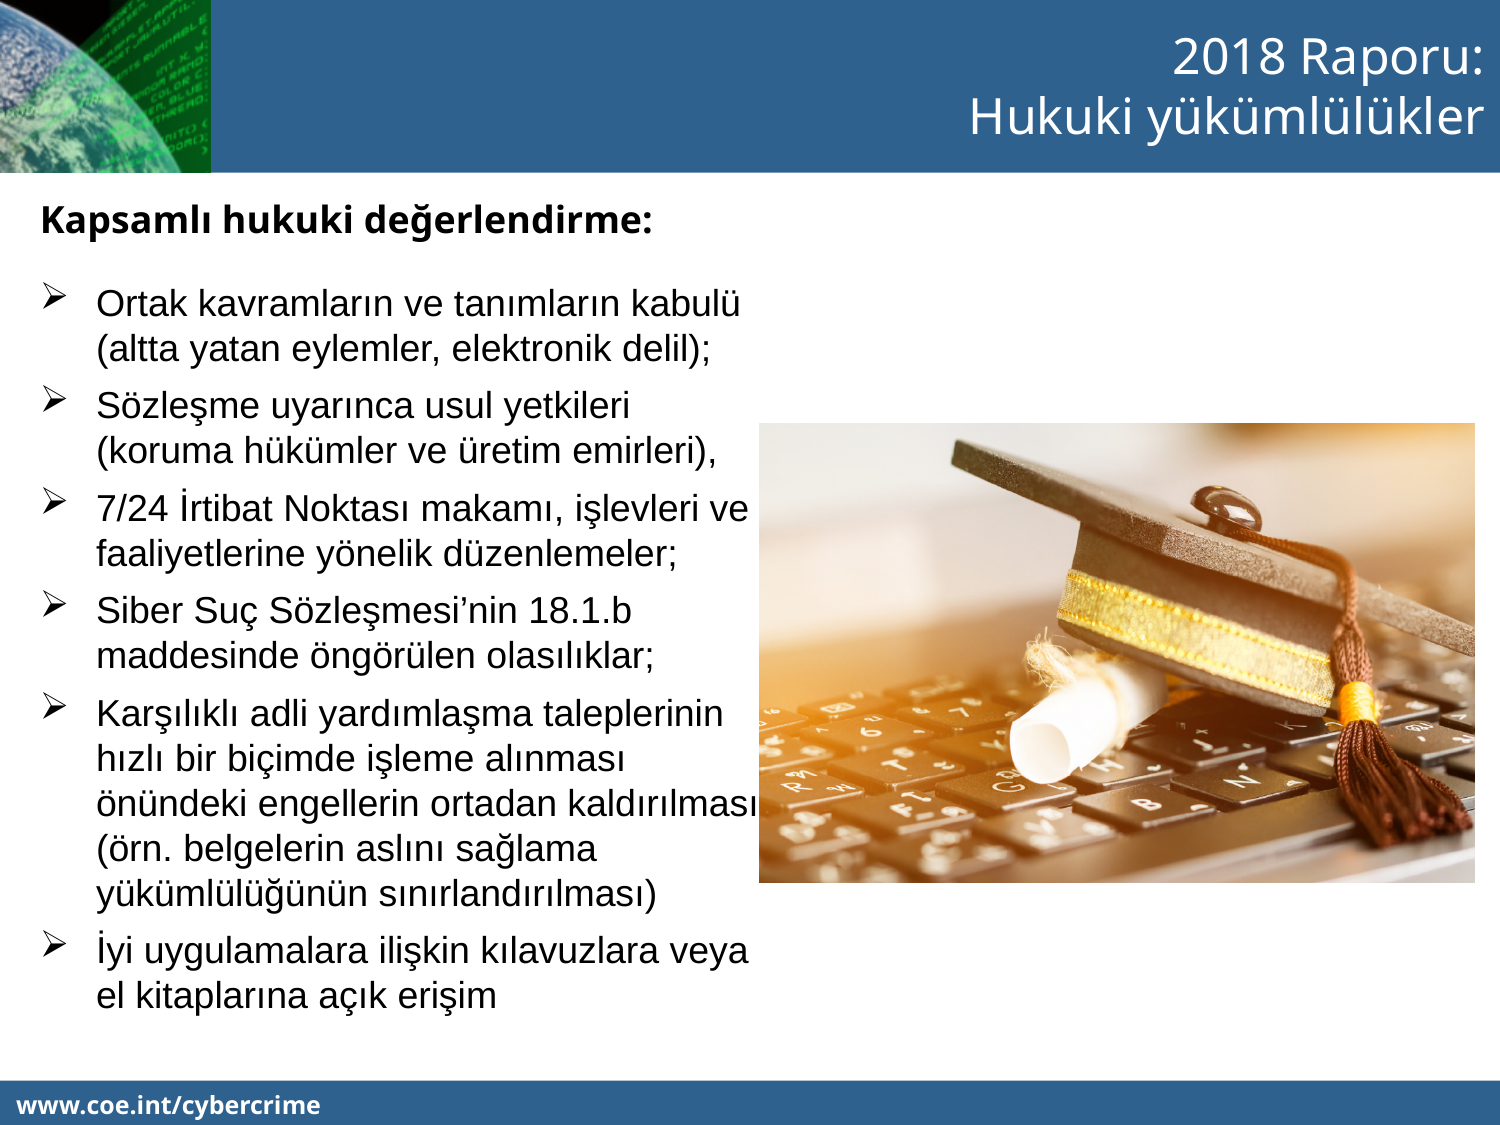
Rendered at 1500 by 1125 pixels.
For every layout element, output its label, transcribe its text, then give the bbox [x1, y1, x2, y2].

text_box [0, 1079, 1500, 1125]
text_box www.coe.int/cybercrime [1, 1082, 1500, 1125]
text_box Kapsamlı hukuki değerlendirme: Ortak kavramların ve tanımların kabulü (altta yatan eylemler, elektronik delil); Sözleşme uyarınca usul yetkileri (koruma hükümler ve üretim emirleri), 7/24 İrtibat Noktası makamı, işlevleri ve faaliyetlerine yönelik düzenlemeler; Siber Suç Sözleşmesi’nin 18.1.b maddesinde öngörülen olasılıklar; Karşılıklı adli yardımlaşma taleplerinin hızlı bir biçimde işleme alınması önündeki engellerin ortadan kaldırılması (örn. belgelerin aslını sağlama yükümlülüğünün sınırlandırılması) İyi uygulamalara ilişkin kılavuzlara veya el kitaplarına açık erişim [24, 188, 781, 1024]
picture [0, 0, 212, 173]
picture [759, 423, 1476, 884]
text_box 2018 Raporu: Hukuki yükümlülükler [214, 0, 1500, 175]
